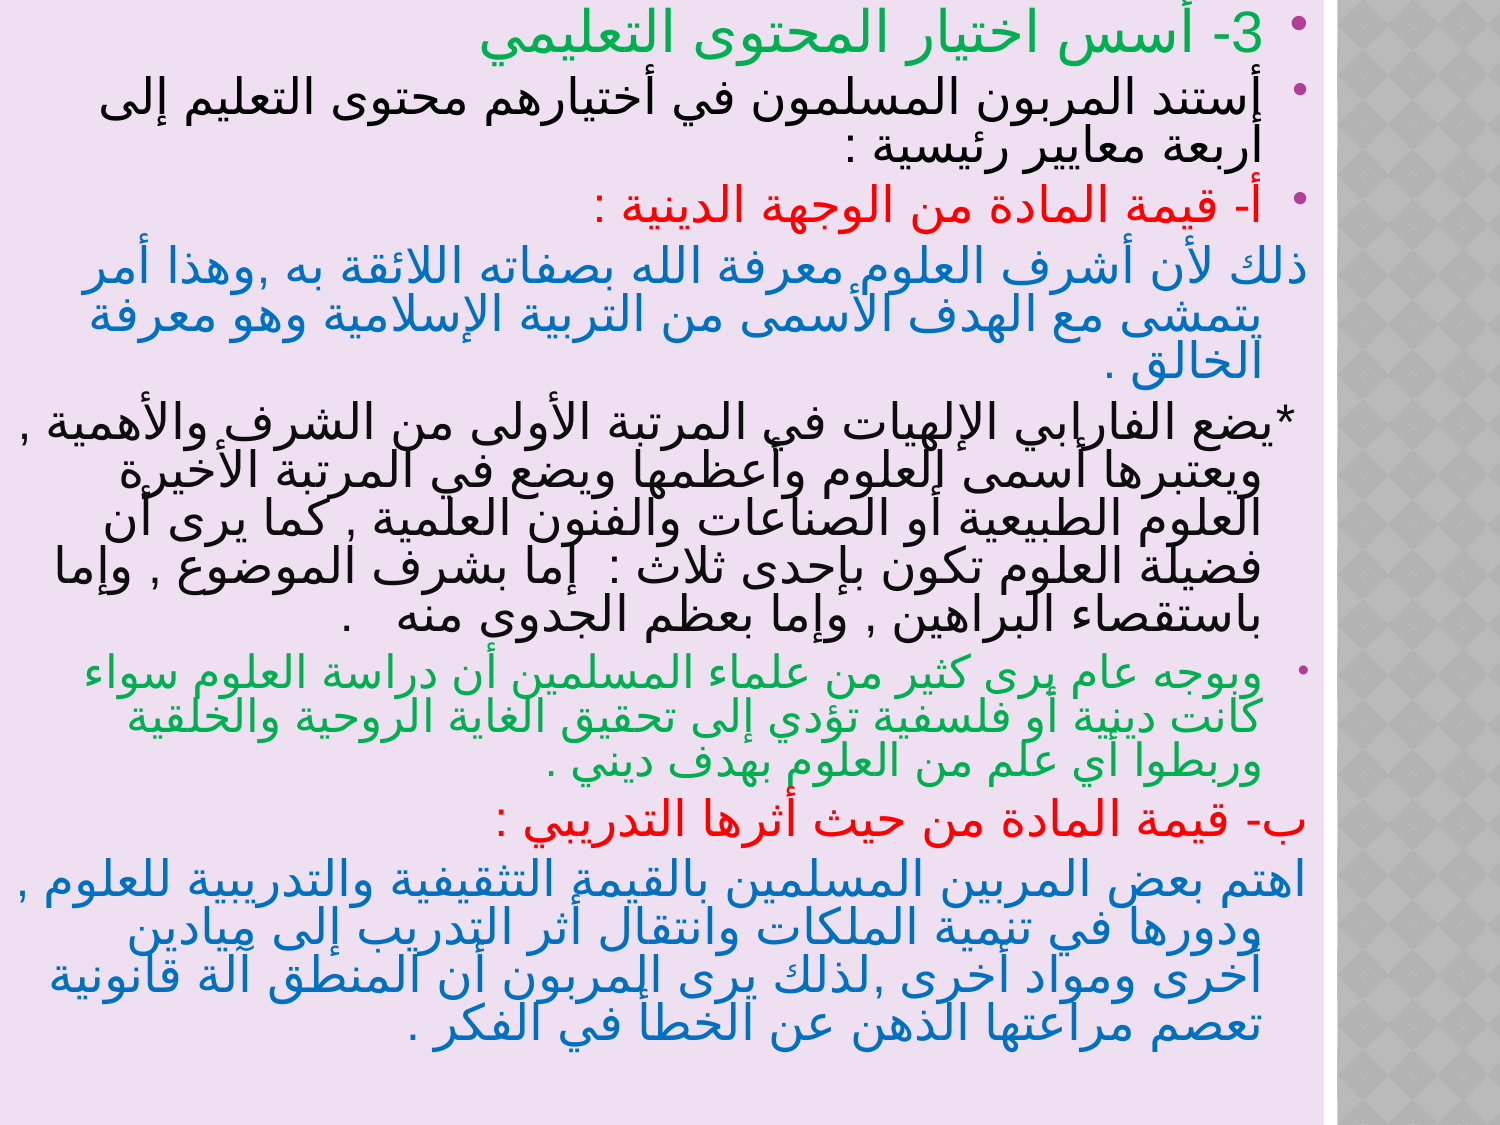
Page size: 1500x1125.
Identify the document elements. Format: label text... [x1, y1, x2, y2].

list 3- أسس اختيار المحتوى التعليمي أستند المربون المسلمون في أختيارهم محتوى التعليم إلى أربعة معايير رئيسية : أ- قيمة المادة من الوجهة الدينية : ذلك لأن أشرف العلوم معرفة الله بصفاته اللائقة به ,وهذا أمر يتمشى مع الهدف الأسمى من التربية الإسلامية وهو معرفة الخالق . *يضع الفارابي الإلهيات في المرتبة الأولى من الشرف والأهمية , ويعتبرها أسمى العلوم وأعظمها ويضع في المرتبة الأخيرة العلوم الطبيعية أو الصناعات والفنون العلمية , كما يرى أن فضيلة العلوم تكون بإحدى ثلاث : إما بشرف الموضوع , وإما باستقصاء البراهين , وإما بعظم الجدوى منه . وبوجه عام يرى كثير من علماء المسلمين أن دراسة العلوم سواء كانت دينية أو فلسفية تؤدي إلى تحقيق الغاية الروحية والخلقية وربطوا أي علم من العلوم بهدف ديني . ب- قيمة المادة من حيث أثرها التدريبي : اهتم بعض المربين المسلمين بالقيمة التثقيفية والتدريبية للعلوم , ودورها في تنمية الملكات وانتقال أثر التدريب إلى ميادين أخرى ومواد أخرى ,لذلك يرى المربون أن المنطق آلة قانونية تعصم مراعتها الذهن عن الخطأ في الفكر . [0, 0, 1325, 1125]
